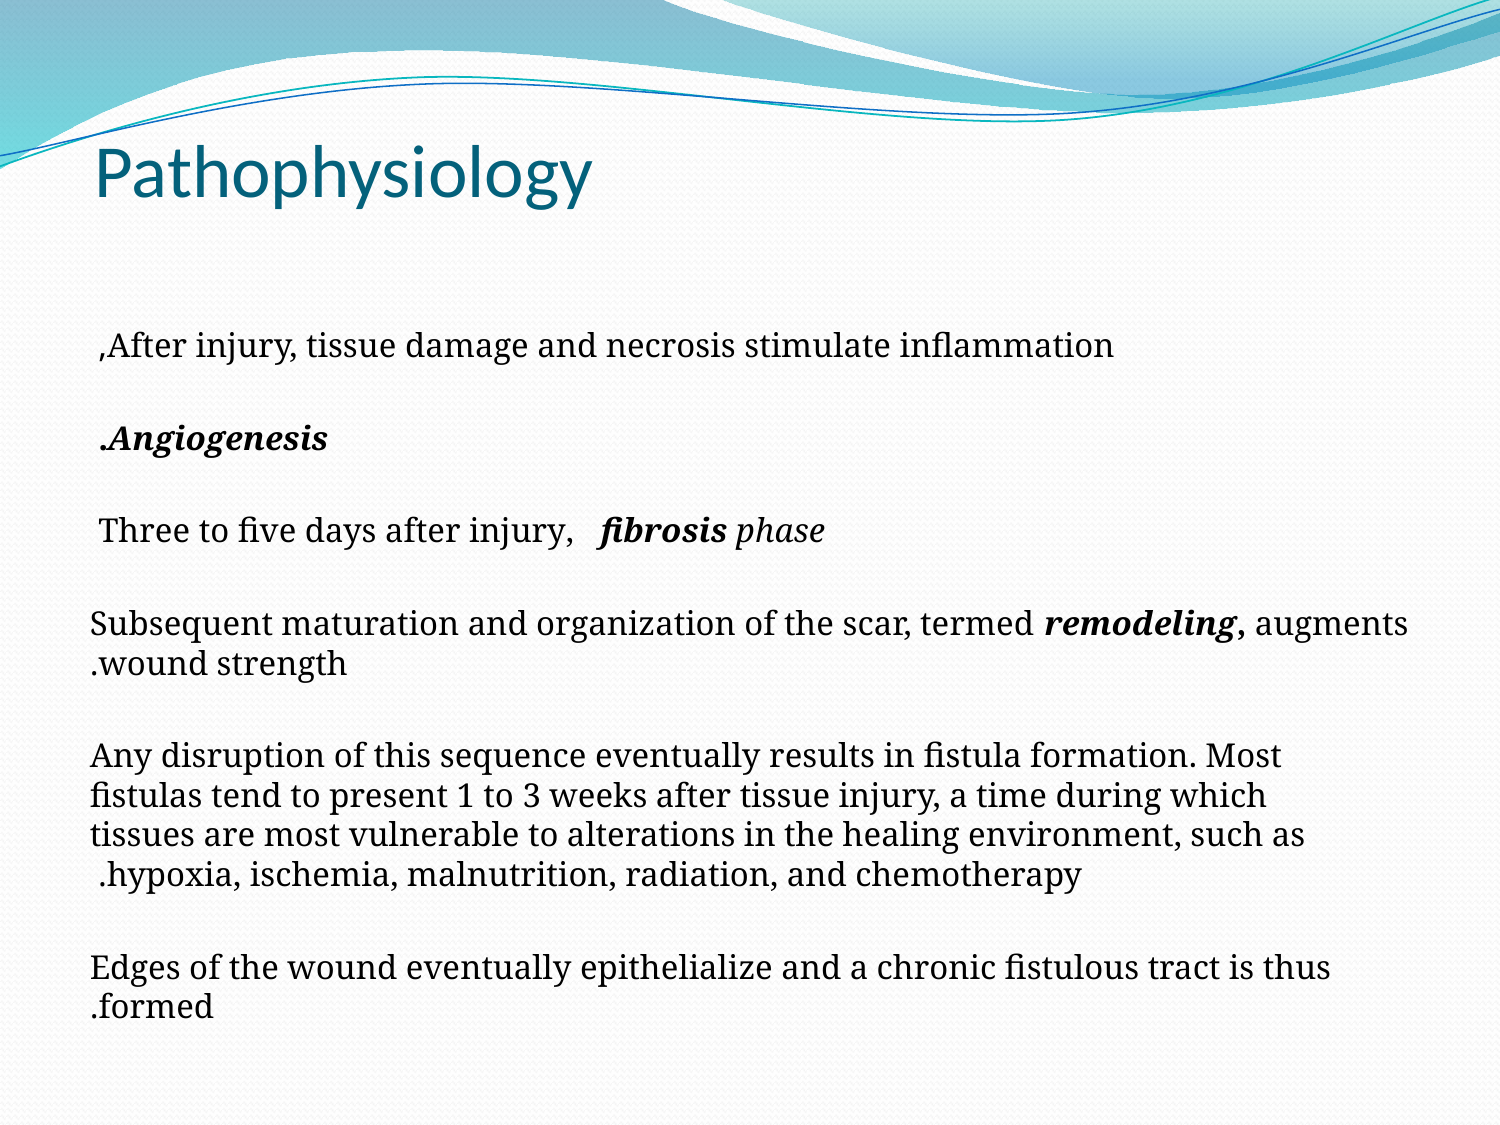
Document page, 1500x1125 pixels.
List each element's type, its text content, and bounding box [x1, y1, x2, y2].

title Pathophysiology [75, 115, 1425, 303]
list After injury, tissue damage and necrosis stimulate inflammation, Angiogenesis. Three to five days after injury, fibrosis phase Subsequent maturation and organization of the scar, termed remodeling, augments wound strength. Any disruption of this sequence eventually results in fistula formation. Most fistulas tend to present 1 to 3 weeks after tissue injury, a time during which tissues are most vulnerable to alterations in the healing environment, such as hypoxia, ischemia, malnutrition, radiation, and chemotherapy. Edges of the wound eventually epithelialize and a chronic fistulous tract is thus formed. [75, 317, 1425, 1038]
